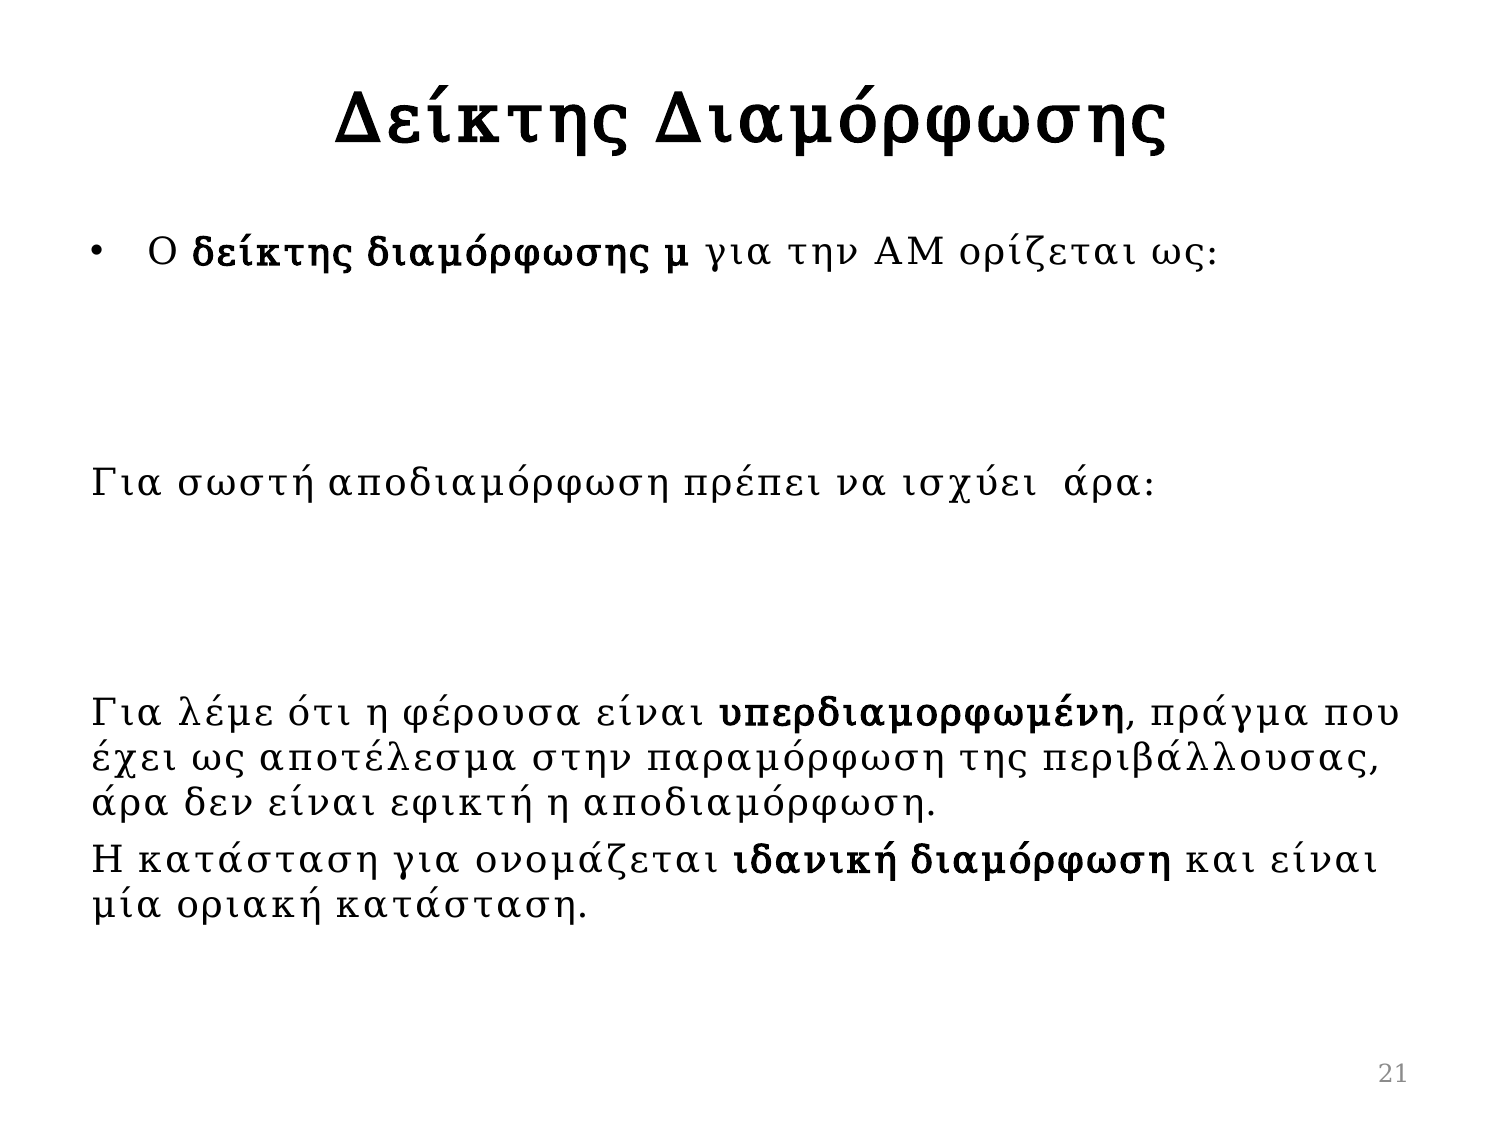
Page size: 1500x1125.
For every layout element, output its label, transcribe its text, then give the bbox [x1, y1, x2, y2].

slide_number 21 [1222, 1042, 1425, 1103]
title Δείκτης Διαμόρφωσης [75, 20, 1425, 209]
